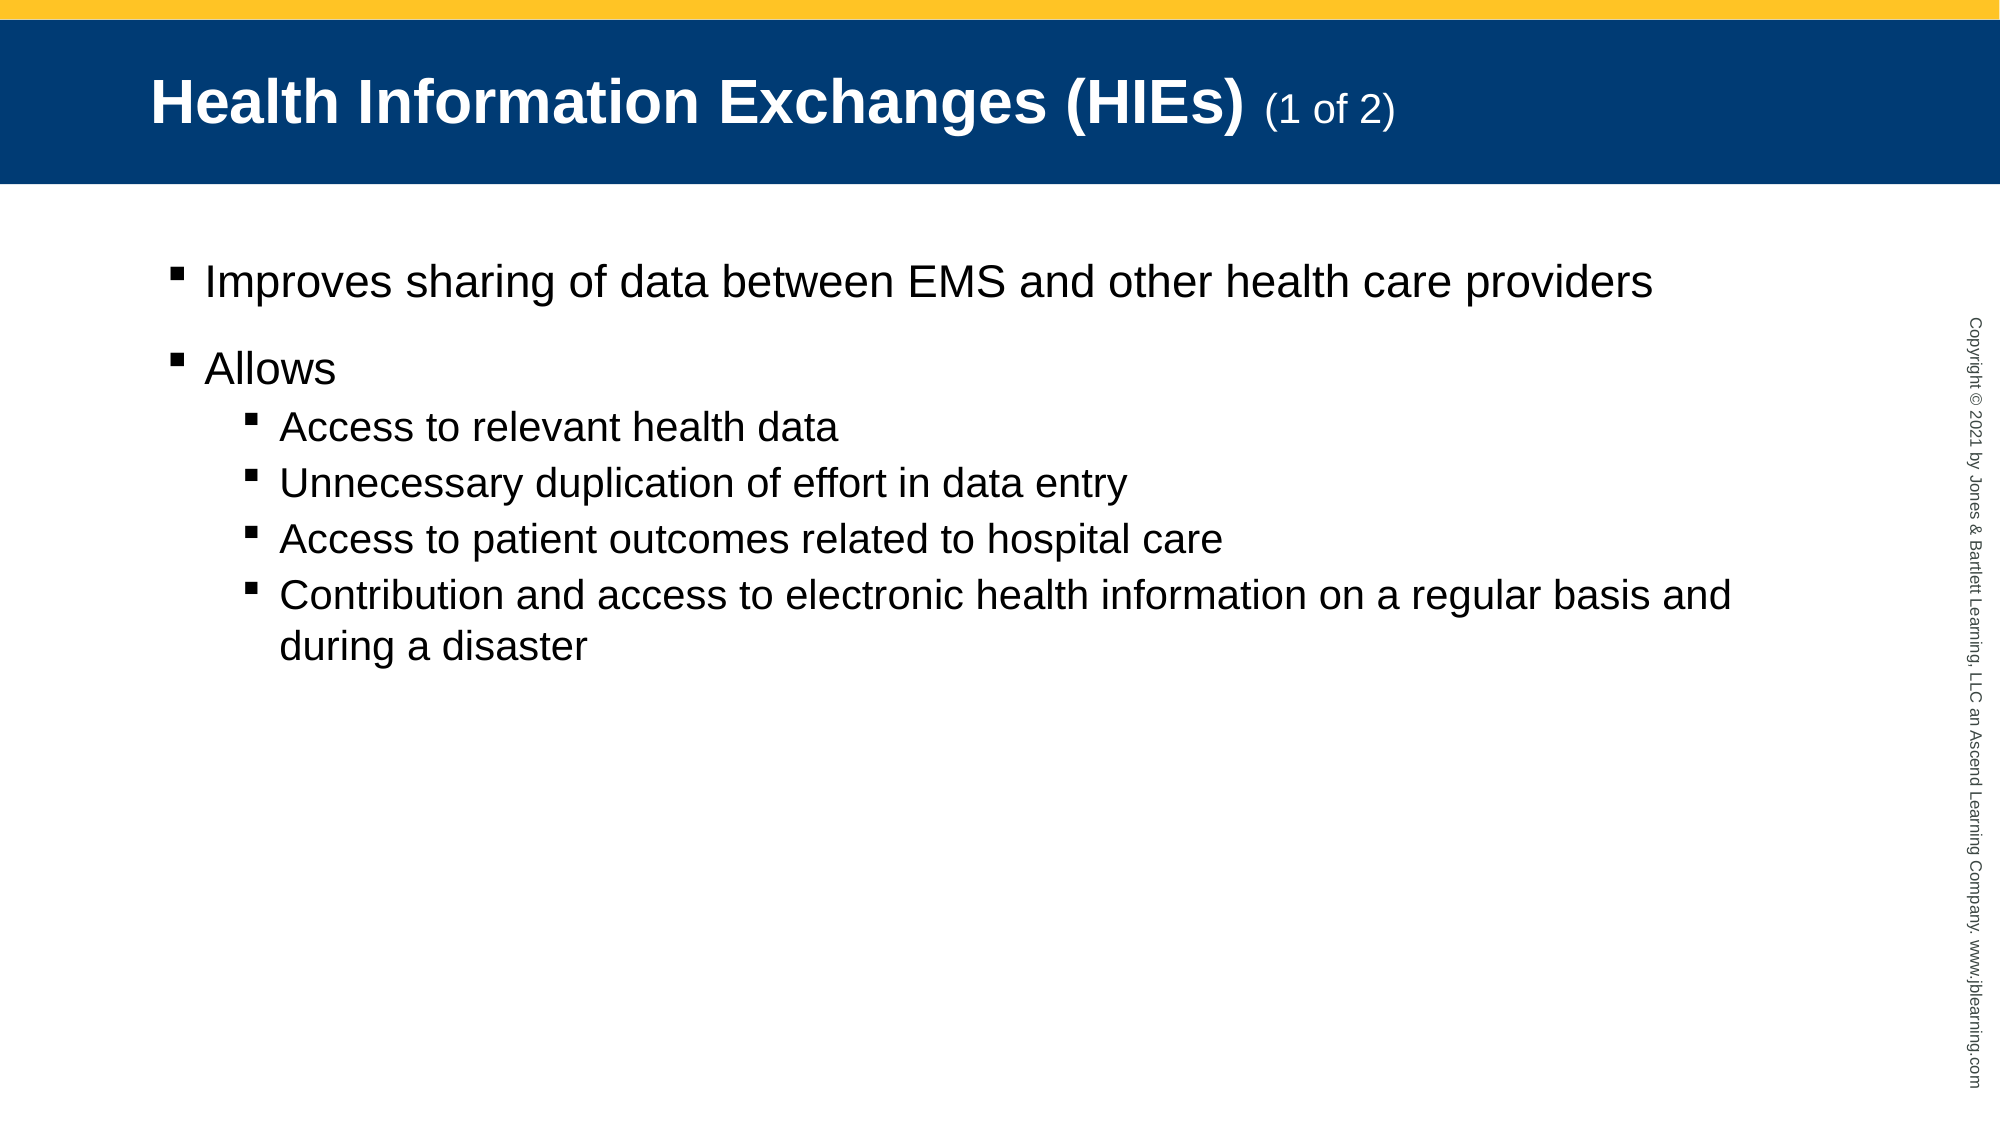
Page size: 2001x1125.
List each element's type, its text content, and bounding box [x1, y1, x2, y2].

list Improves sharing of data between EMS and other health care providers Allows Access to relevant health data Unnecessary duplication of effort in data entry Access to patient outcomes related to hospital care Contribution and access to electronic health information on a regular basis and during a disaster [151, 244, 1840, 1016]
title Health Information Exchanges (HIEs) (1 of 2) [0, 19, 2000, 185]
